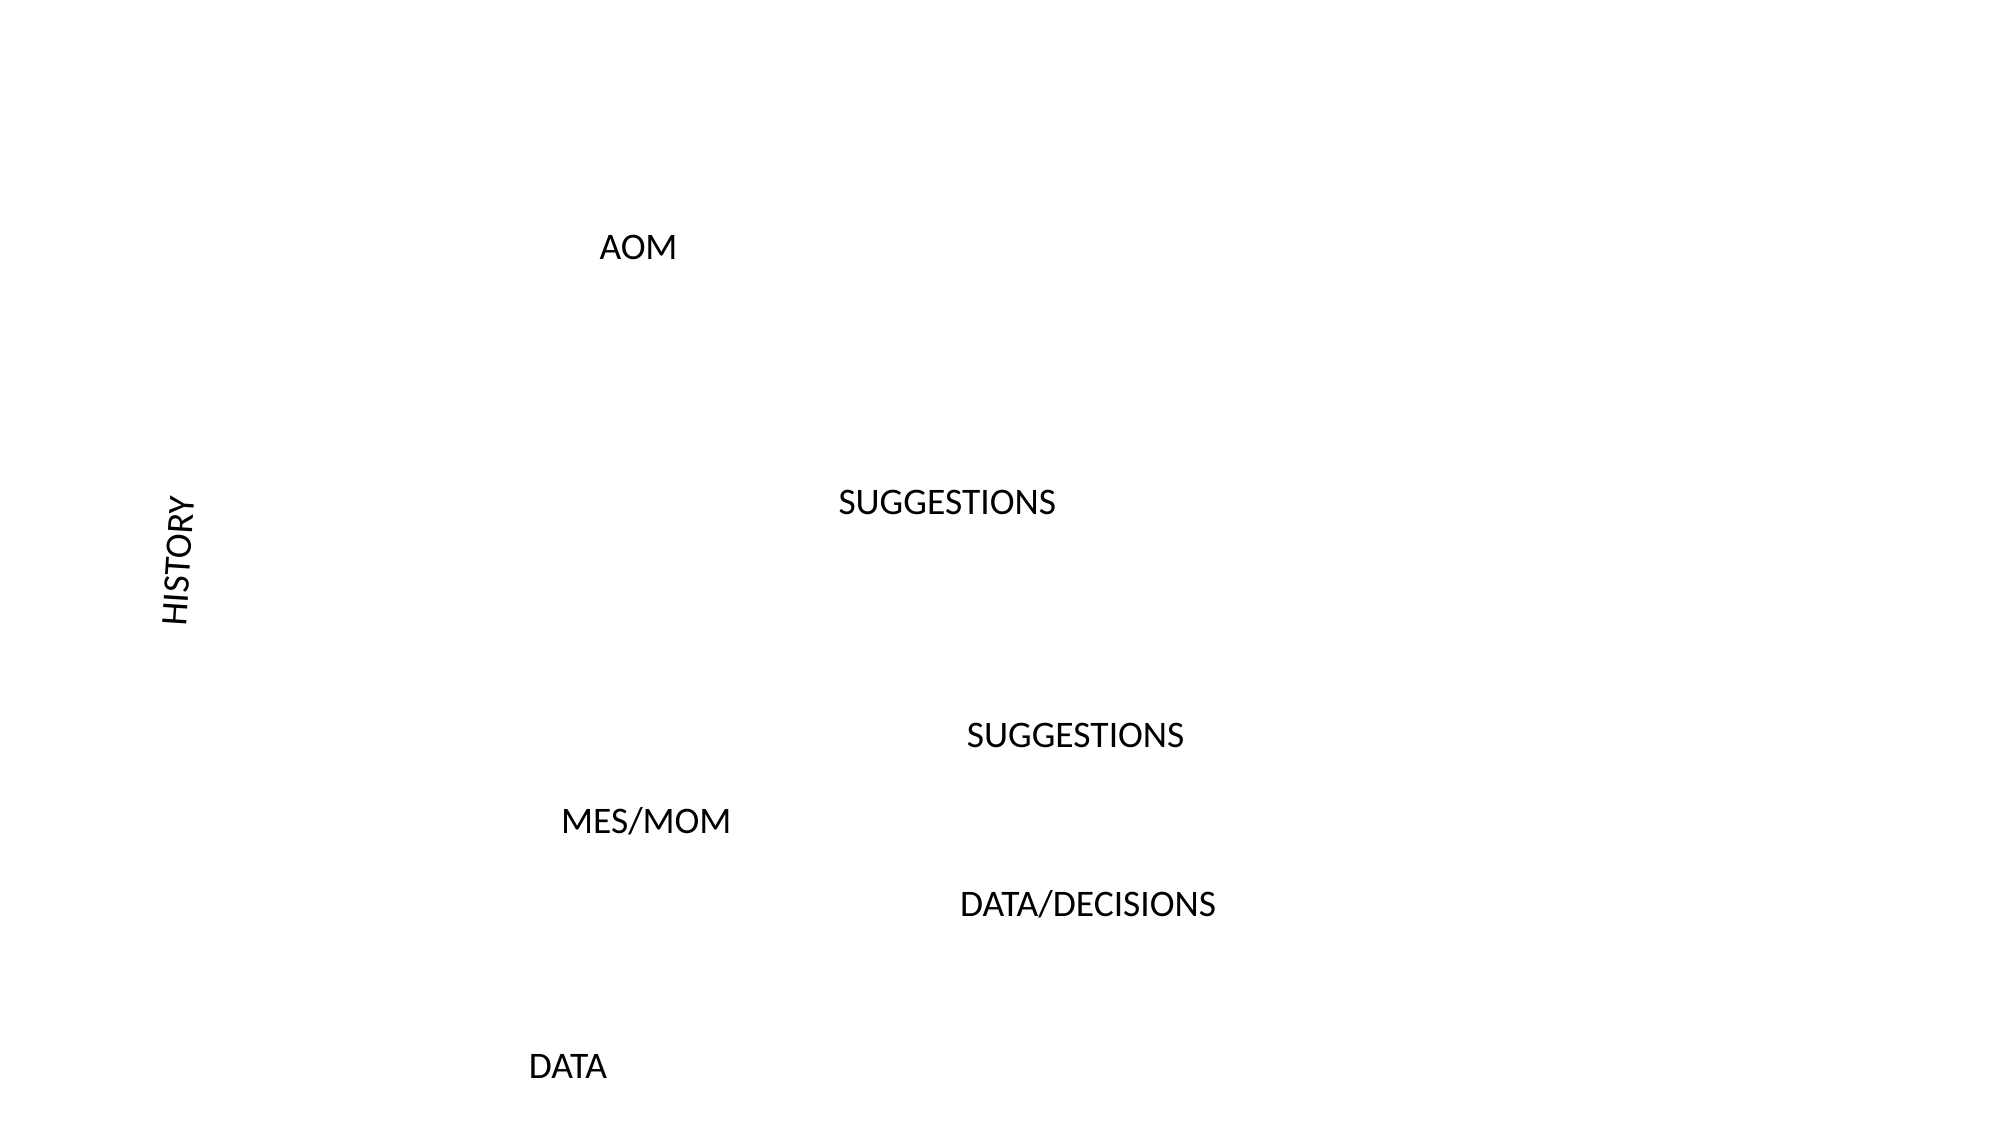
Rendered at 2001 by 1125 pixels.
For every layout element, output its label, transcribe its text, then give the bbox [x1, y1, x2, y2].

text_box AOM [584, 214, 778, 275]
text_box SUGGESTIONS [952, 702, 1243, 762]
text_box SUGGESTIONS [823, 469, 1115, 530]
text_box HISTORY [140, 348, 219, 643]
text_box MES/MOM [546, 788, 837, 849]
text_box DATA [514, 1033, 805, 1094]
text_box DATA/DECISIONS [945, 871, 1237, 932]
